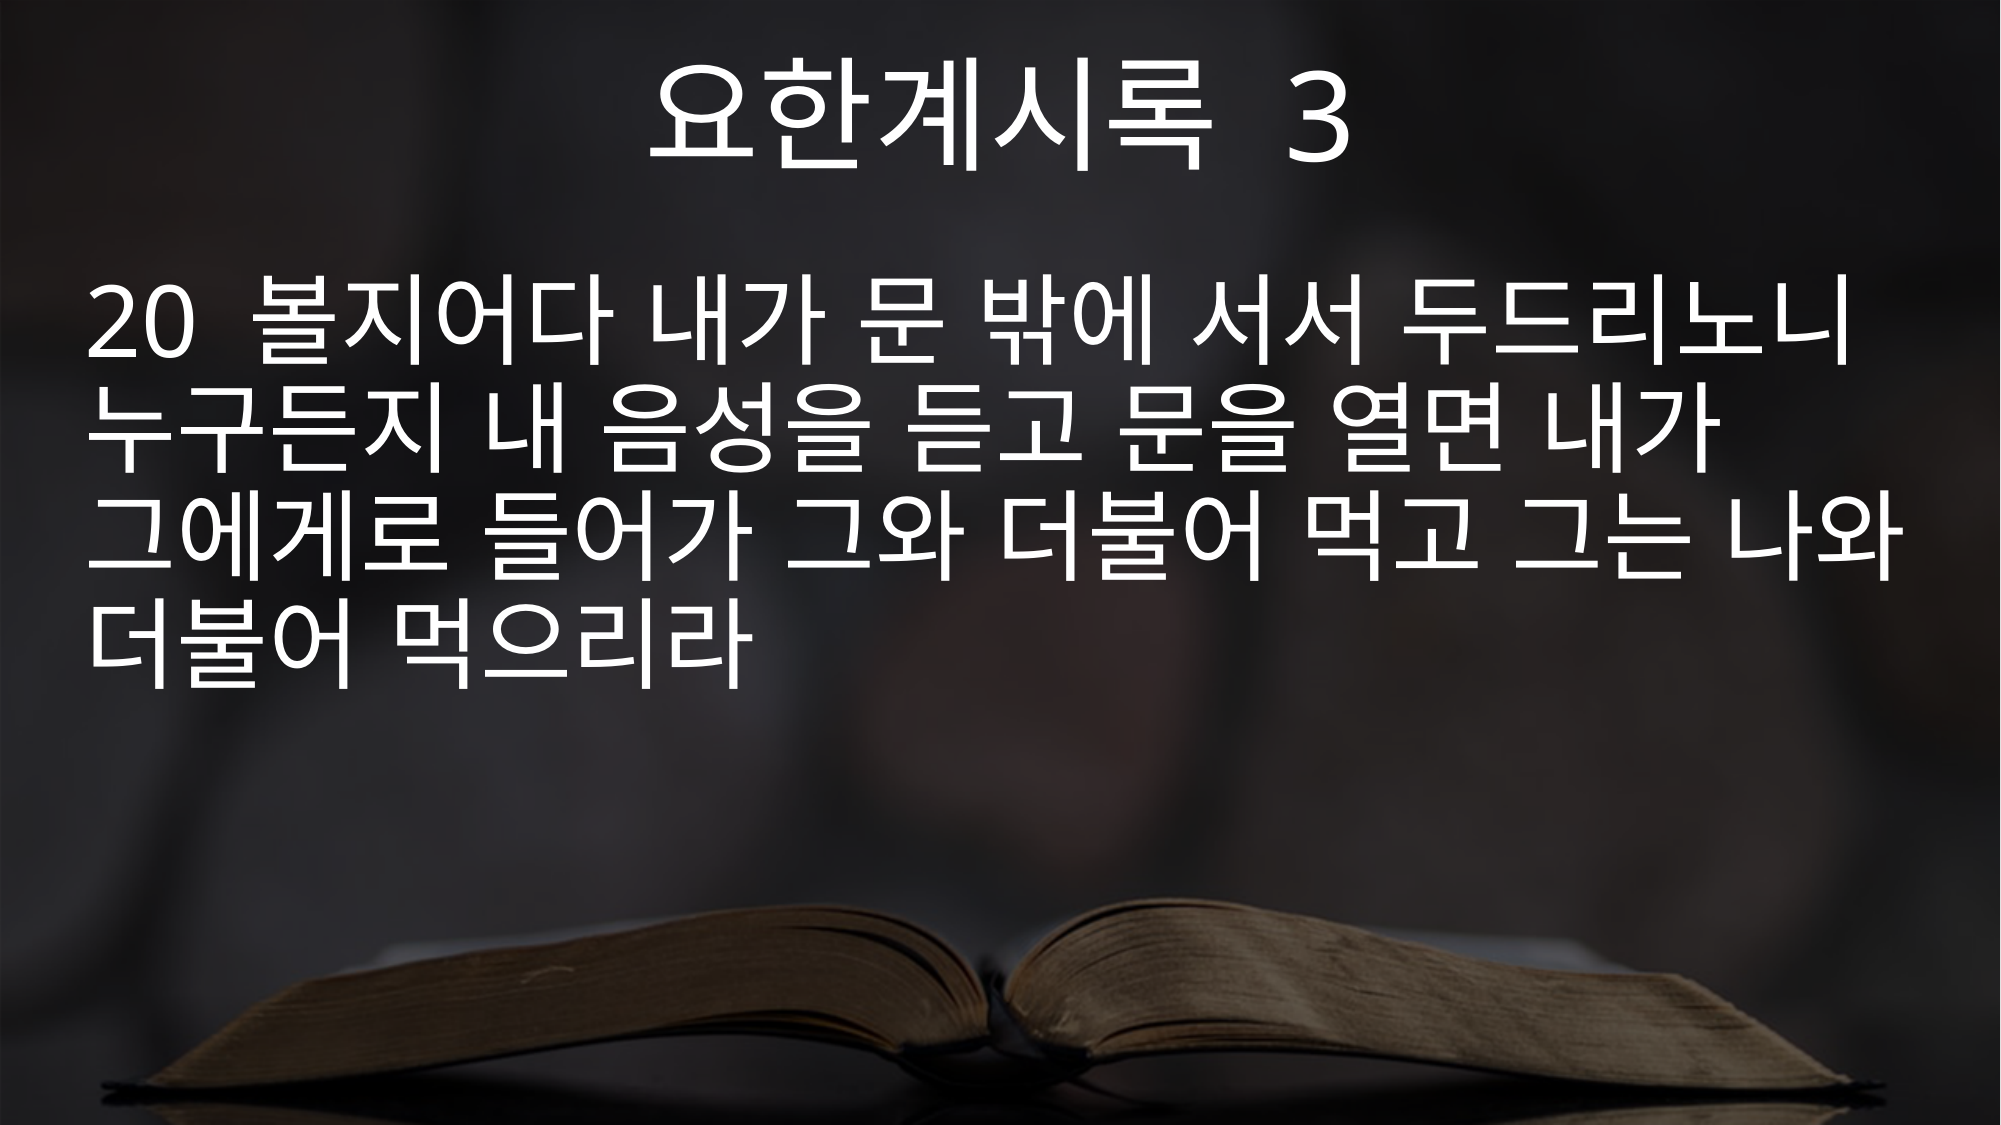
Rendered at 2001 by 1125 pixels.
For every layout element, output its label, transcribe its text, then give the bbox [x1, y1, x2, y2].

footer 요한계시록 3 [0, 32, 2000, 192]
list 20 볼지어다 내가 문 밖에 서서 두드리노니 누구든지 내 음성을 듣고 문을 열면 내가 그에게로 들어가 그와 더불어 먹고 그는 나와 더불어 먹으리라 [69, 263, 1953, 423]
picture [0, 0, 2001, 1125]
